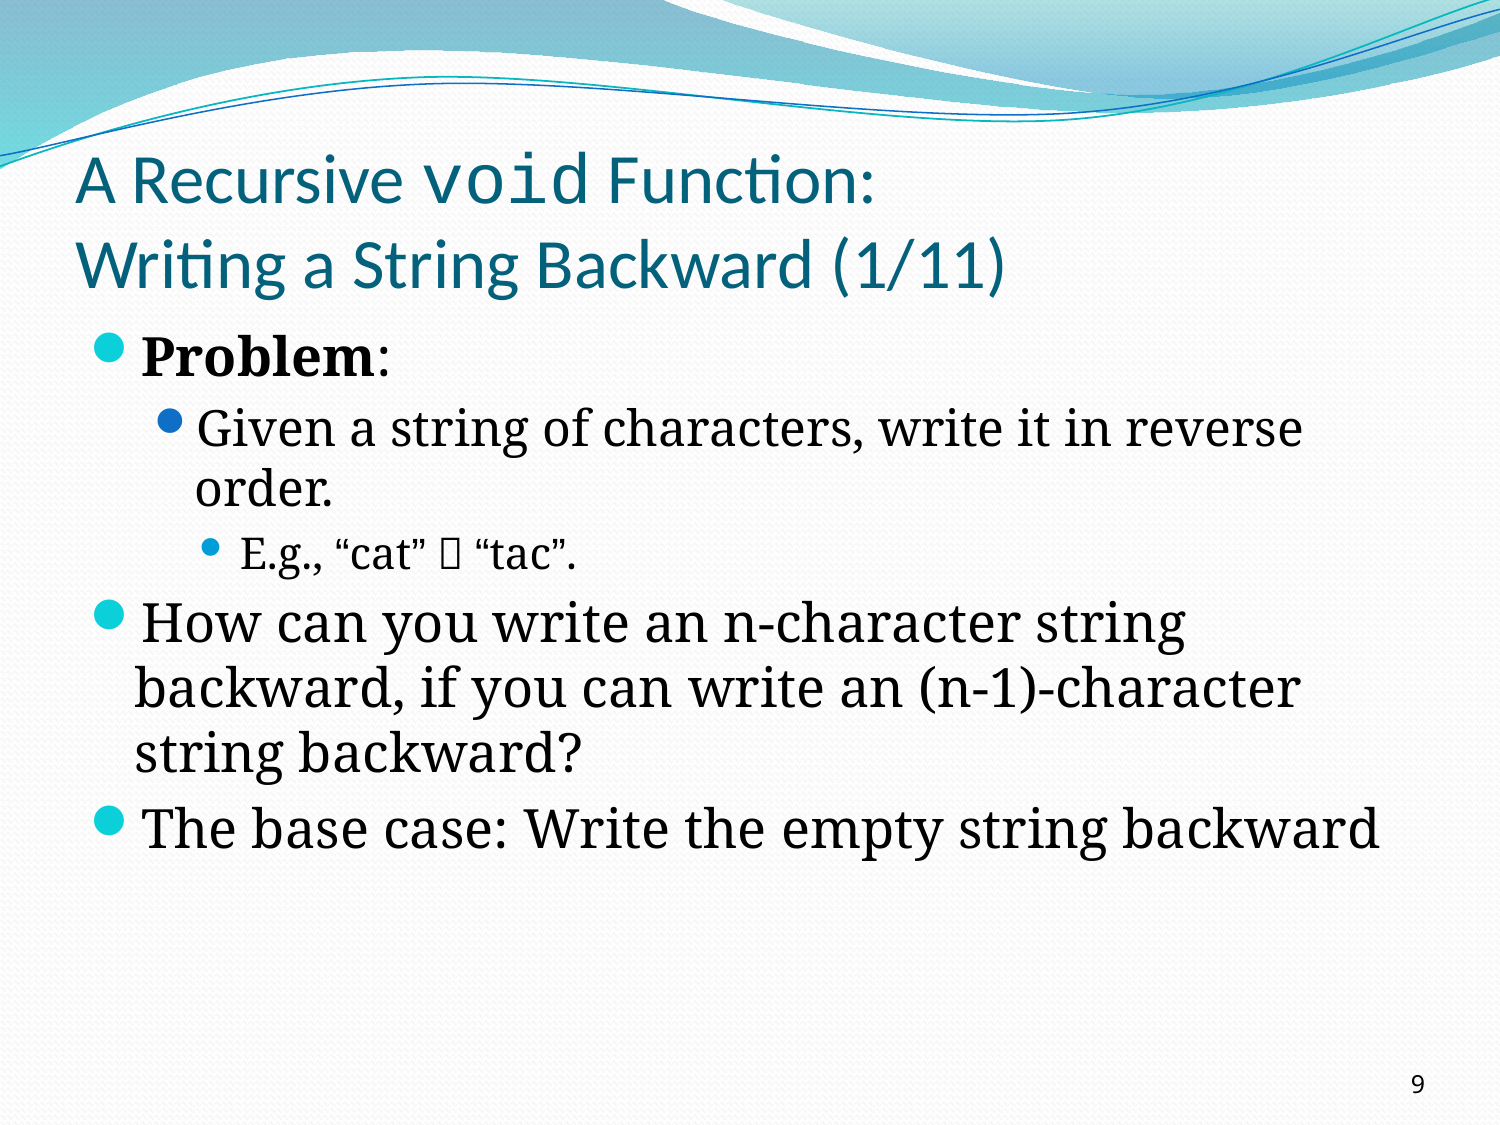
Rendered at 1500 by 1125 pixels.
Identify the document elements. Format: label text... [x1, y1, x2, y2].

list Problem: Given a string of characters, write it in reverse order. E.g., “cat”  “tac”. How can you write an n-character string backward, if you can write an (n-1)-character string backward? The base case: Write the empty string backward [75, 314, 1425, 1035]
slide_number 9 [1299, 1042, 1425, 1103]
title A Recursive void Function: Writing a String Backward (1/11) [75, 115, 1425, 303]
